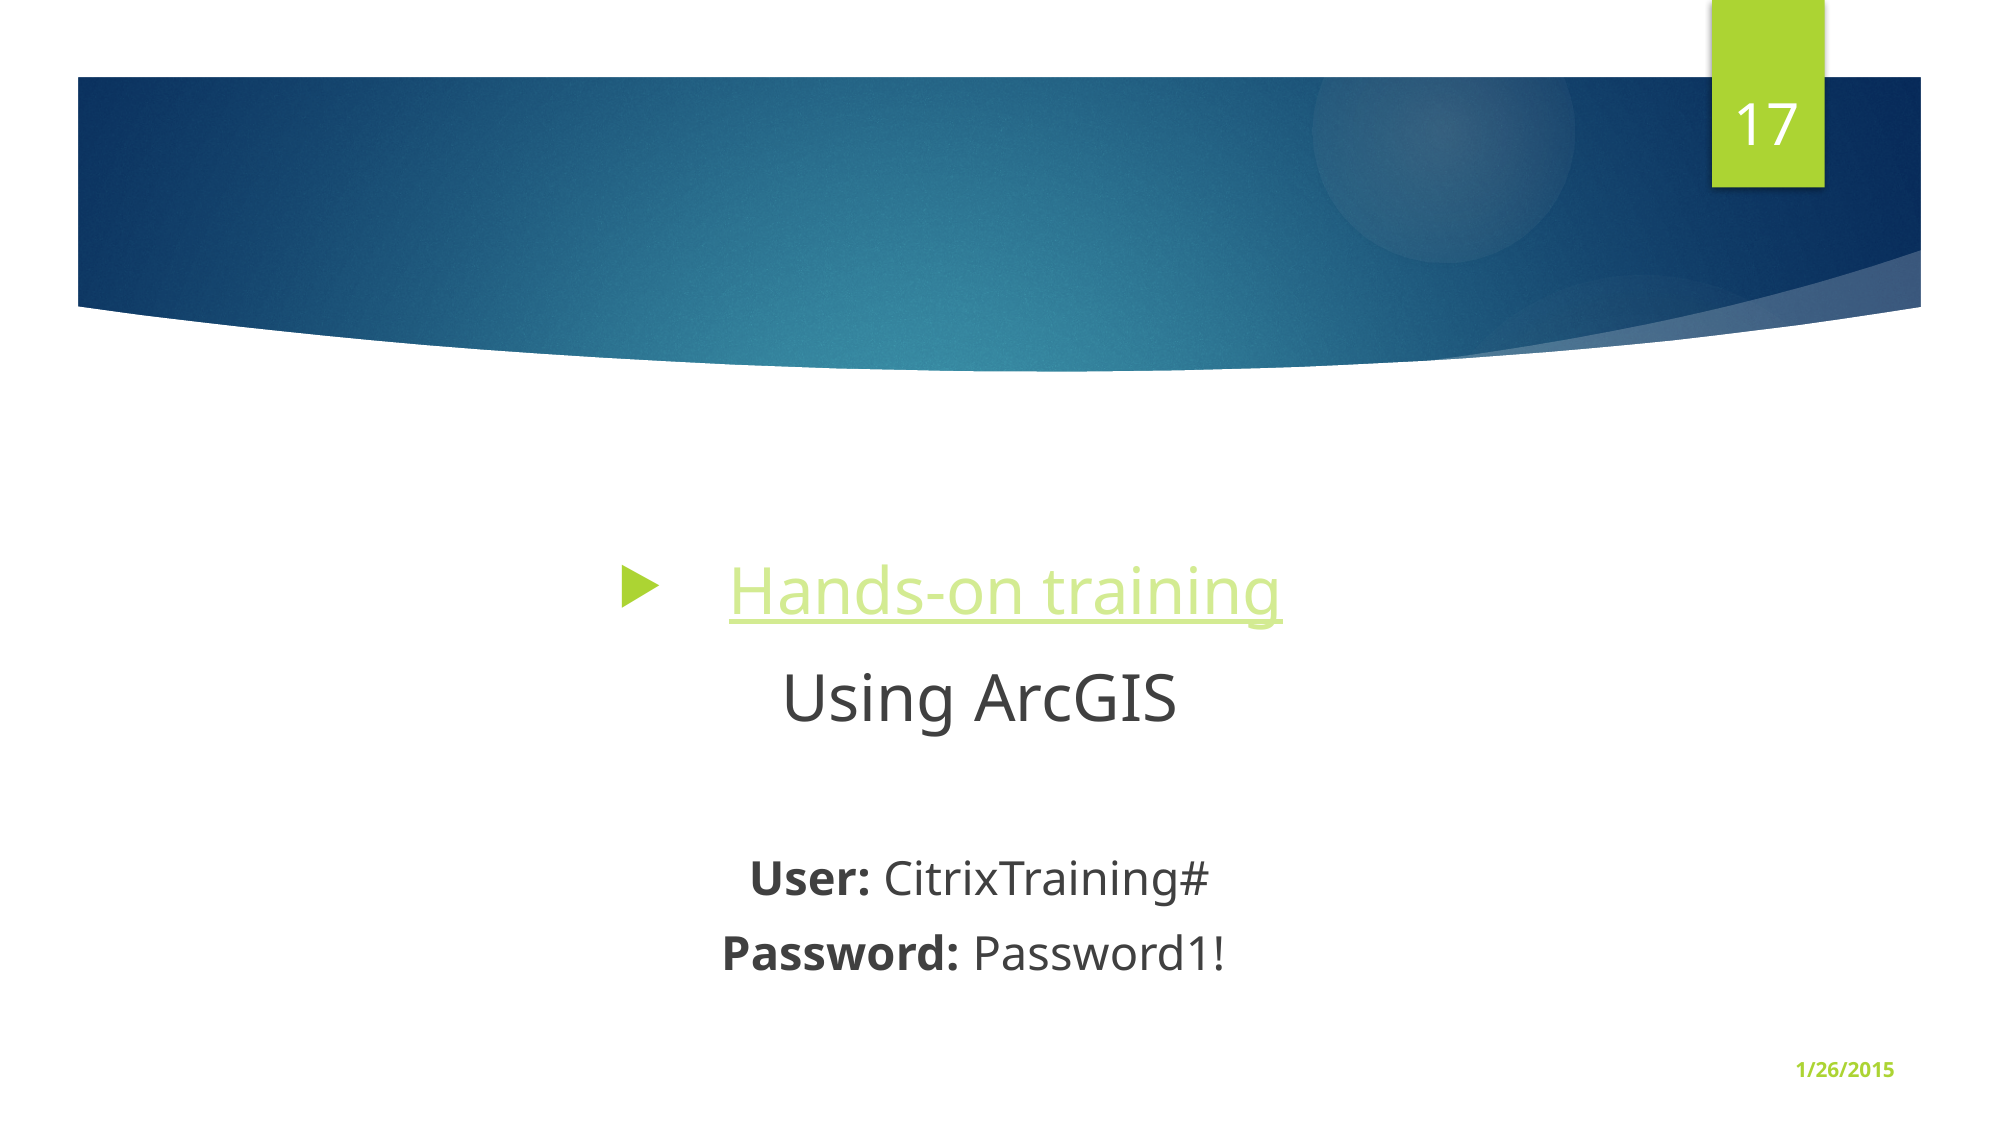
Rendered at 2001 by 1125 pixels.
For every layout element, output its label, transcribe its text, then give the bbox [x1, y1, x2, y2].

slide_number 17 [1698, 48, 1836, 175]
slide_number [1747, 1048, 1910, 1099]
list Hands-on training Using ArcGIS User: CitrixTraining# Password: Password1! [261, 427, 1699, 988]
